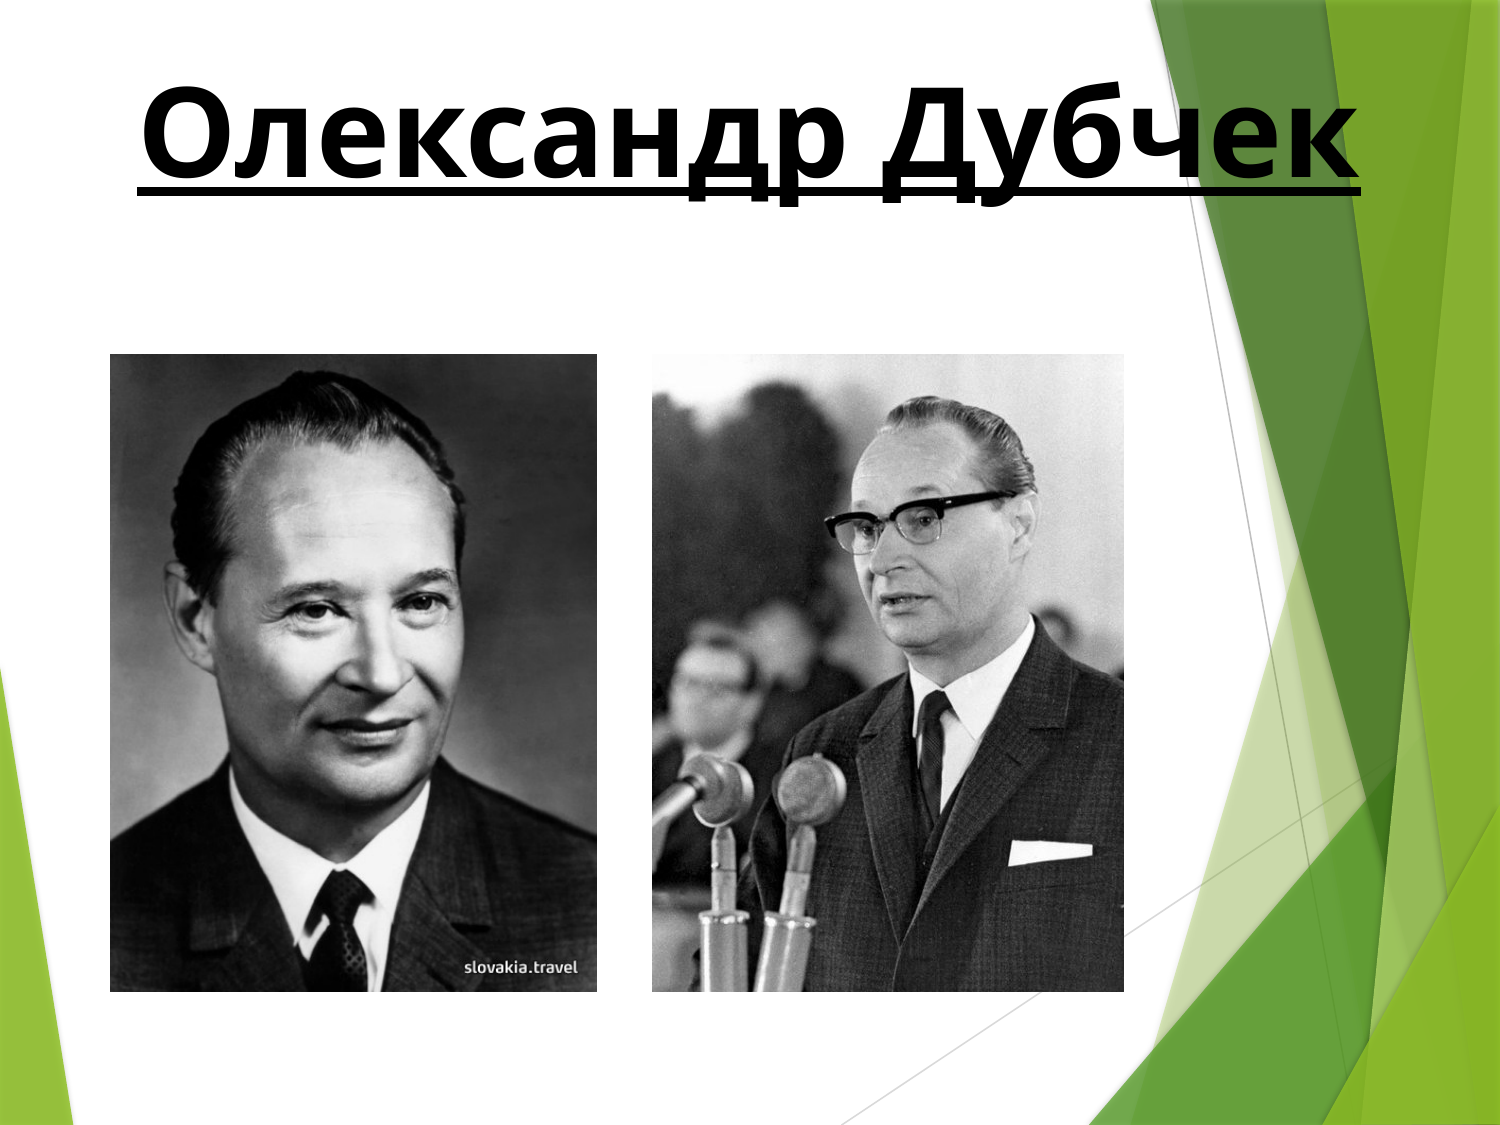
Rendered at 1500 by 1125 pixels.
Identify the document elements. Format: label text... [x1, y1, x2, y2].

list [652, 353, 1124, 992]
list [109, 353, 597, 992]
title Олександр Дубчек [75, 45, 1424, 233]
